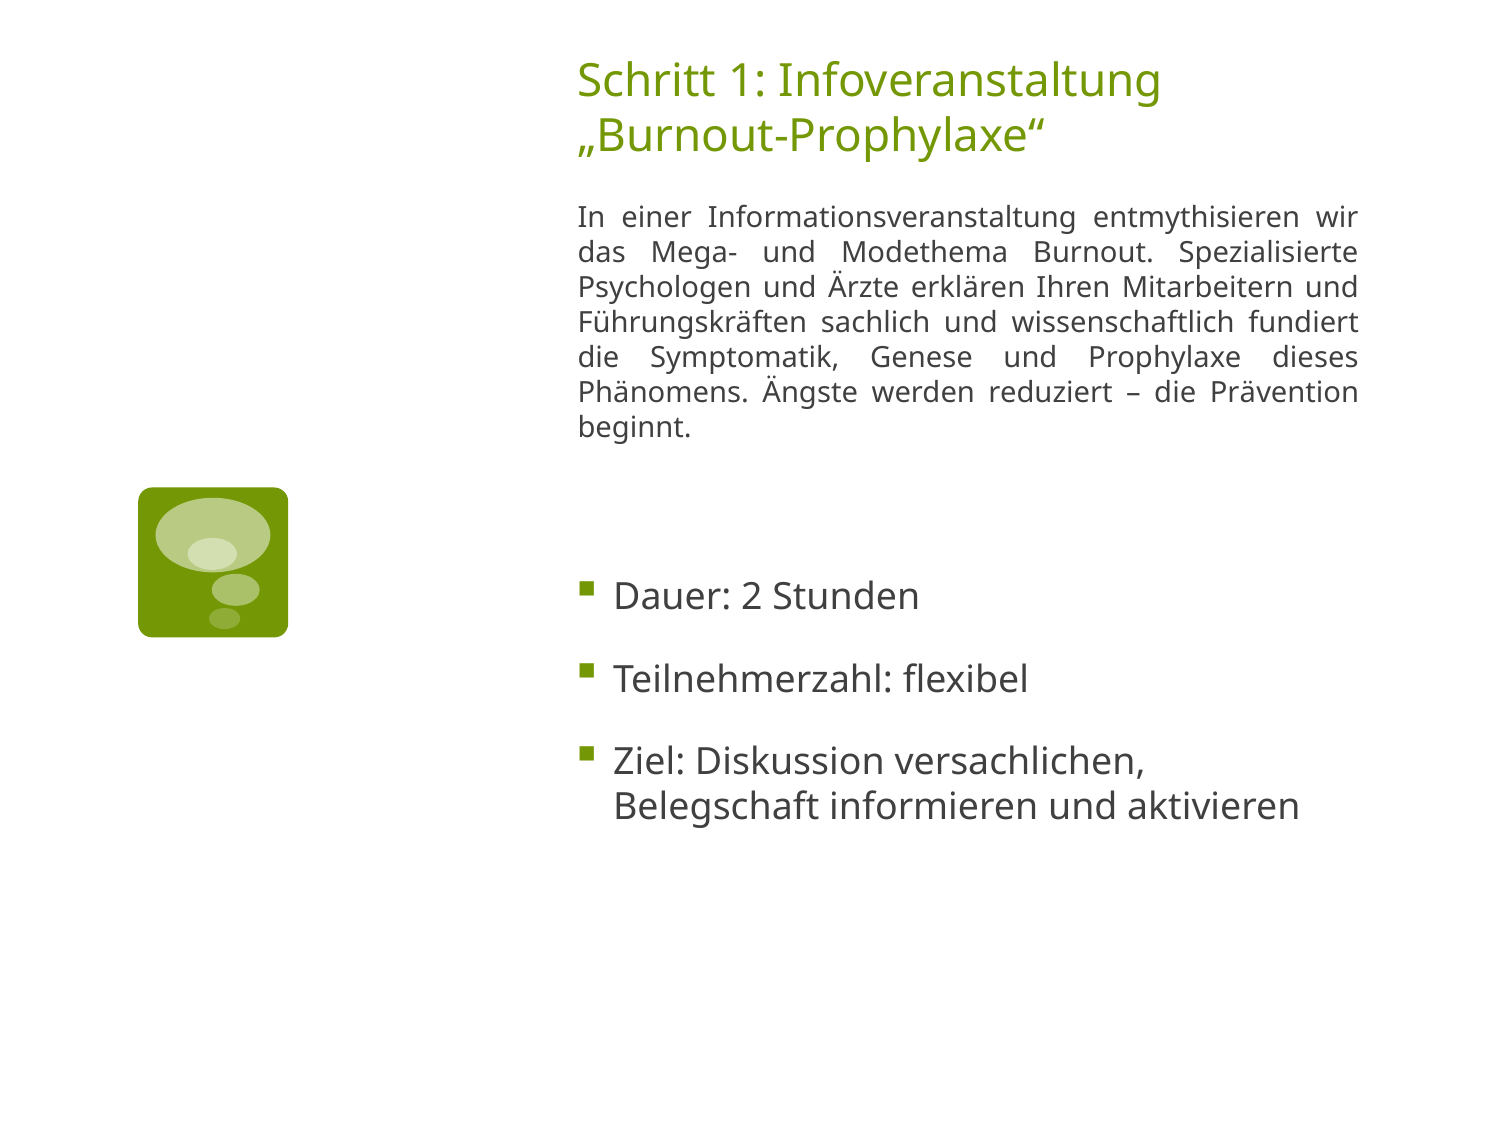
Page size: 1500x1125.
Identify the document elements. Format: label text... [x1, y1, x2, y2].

list Dauer: 2 Stunden Teilnehmerzahl: flexibel Ziel: Diskussion versachlichen, Belegschaft informieren und aktivieren [560, 564, 1375, 1005]
list In einer Informationsveranstaltung entmythisieren wir das Mega- und Modethema Burnout. Spezialisierte Psychologen und Ärzte erklären Ihren Mitarbeitern und Führungskräften sachlich und wissenschaftlich fundiert die Symptomatik, Genese und Prophylaxe dieses Phänomens. Ängste werden reduziert – die Prävention beginnt. [562, 190, 1375, 529]
title Schritt 1: Infoveranstaltung „Burnout-Prophylaxe“ [562, 50, 1375, 168]
